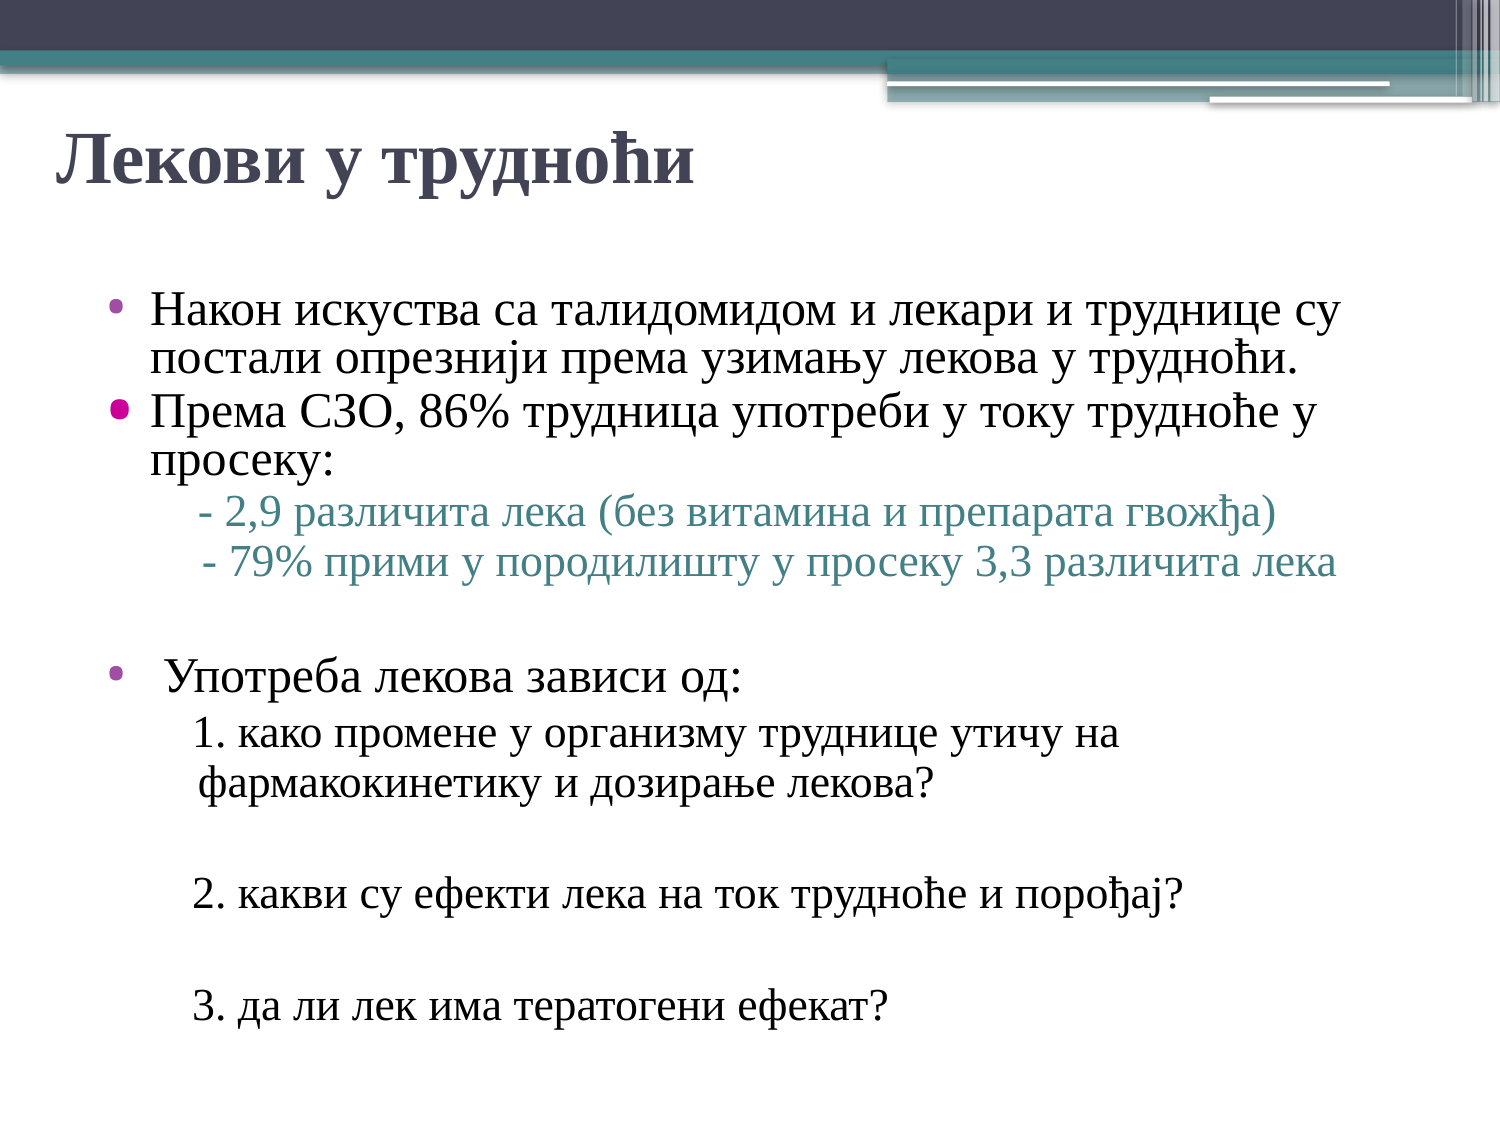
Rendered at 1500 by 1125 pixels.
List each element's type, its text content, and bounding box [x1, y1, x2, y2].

title Лекови у трудноћи [40, 66, 1392, 242]
list Након искуства са талидомидом и лекари и труднице су постали опрезнији према узимању лекова у трудноћи. Према СЗО, 86% трудница употреби у току трудноће у просеку: - 2,9 различита лека (без витамина и препарата гвожђа) - 79% прими у породилишту у просеку 3,3 различита лека Употреба лекова зависи од: 1. како промене у организму труднице утичу на фармакокинетику и дозирање лекова? 2. какви су ефекти лека на ток трудноће и порођај? 3. да ли лек има тератогени ефекат? [74, 243, 1471, 1095]
